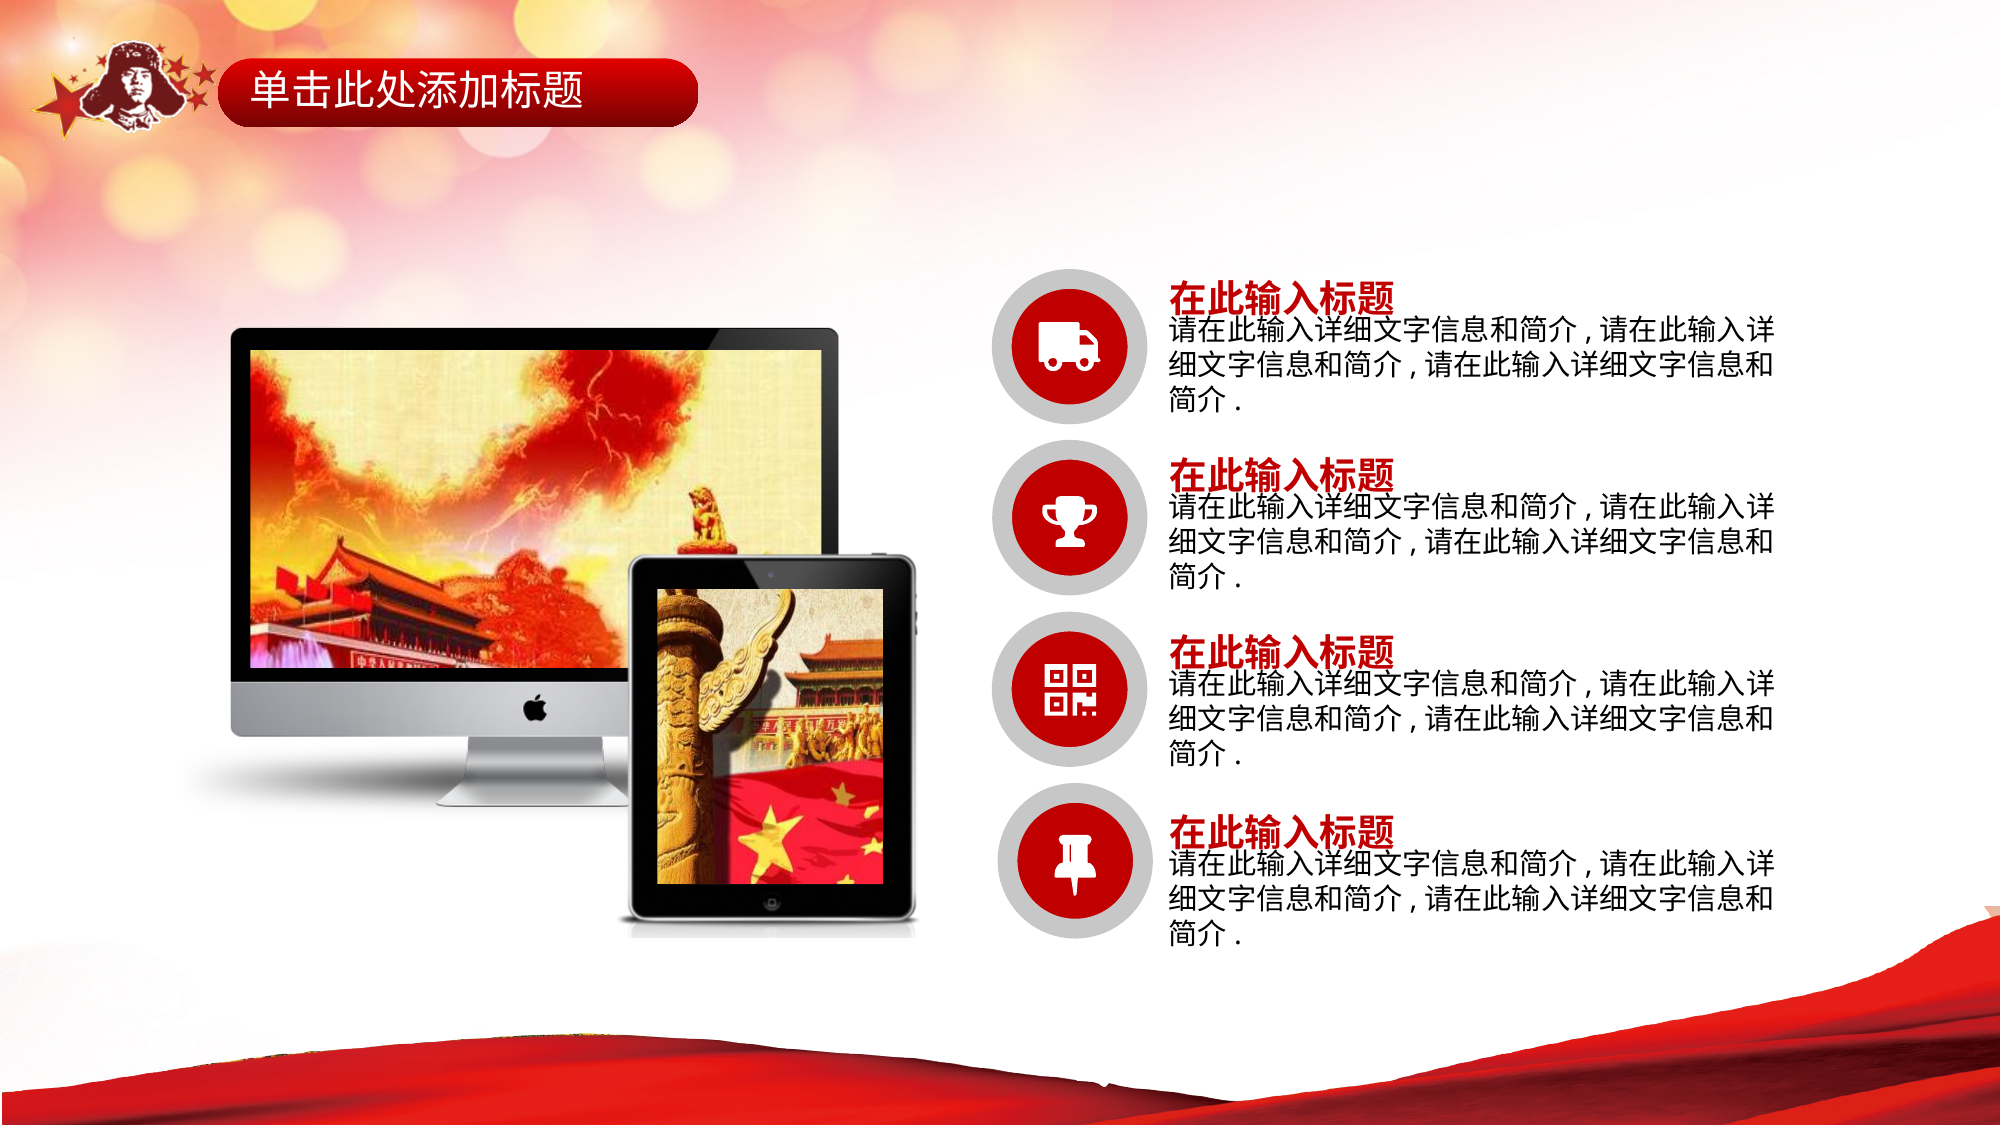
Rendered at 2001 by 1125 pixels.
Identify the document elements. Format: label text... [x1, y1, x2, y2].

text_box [173, 302, 894, 849]
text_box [1153, 621, 1816, 761]
text_box 单击此处添加标题 [238, 58, 658, 120]
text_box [1153, 267, 1816, 407]
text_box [1007, 792, 1143, 929]
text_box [610, 542, 930, 938]
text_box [1153, 801, 1816, 941]
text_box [1001, 278, 1138, 415]
text_box [229, 57, 700, 129]
picture [0, 0, 2001, 1125]
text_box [1001, 621, 1138, 757]
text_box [1002, 449, 1138, 586]
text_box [1153, 444, 1816, 584]
